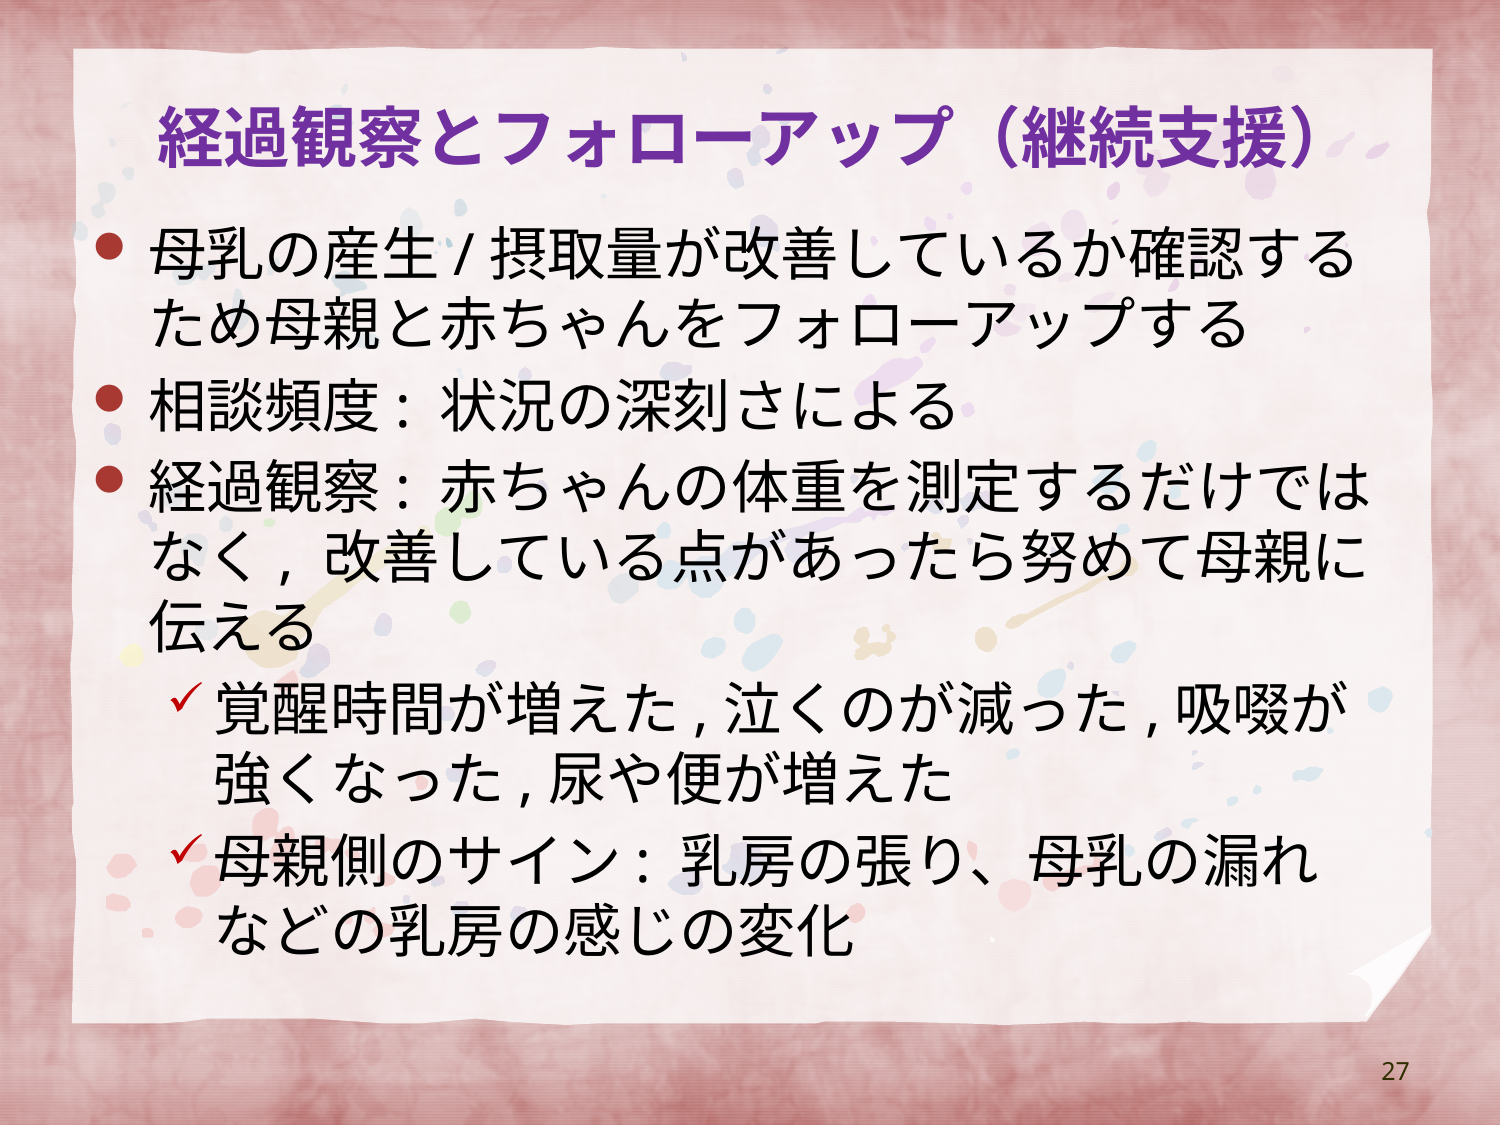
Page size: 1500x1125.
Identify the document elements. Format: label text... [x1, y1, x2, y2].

title 経過観察とフォローアップ（継続支援） [88, 77, 1425, 196]
list 母乳の産生/摂取量が改善しているか確認するため母親と赤ちゃんをフォローアップする 相談頻度: 状況の深刻さによる 経過観察: 赤ちゃんの体重を測定するだけではなく, 改善している点があったら努めて母親に伝える 覚醒時間が増えた,泣くのが減った,吸啜が強くなった,尿や便が増えた 母親側のサイン: 乳房の張り、母乳の漏れなどの乳房の感じの変化 [76, 209, 1390, 953]
slide_number 27 [1074, 1042, 1425, 1103]
